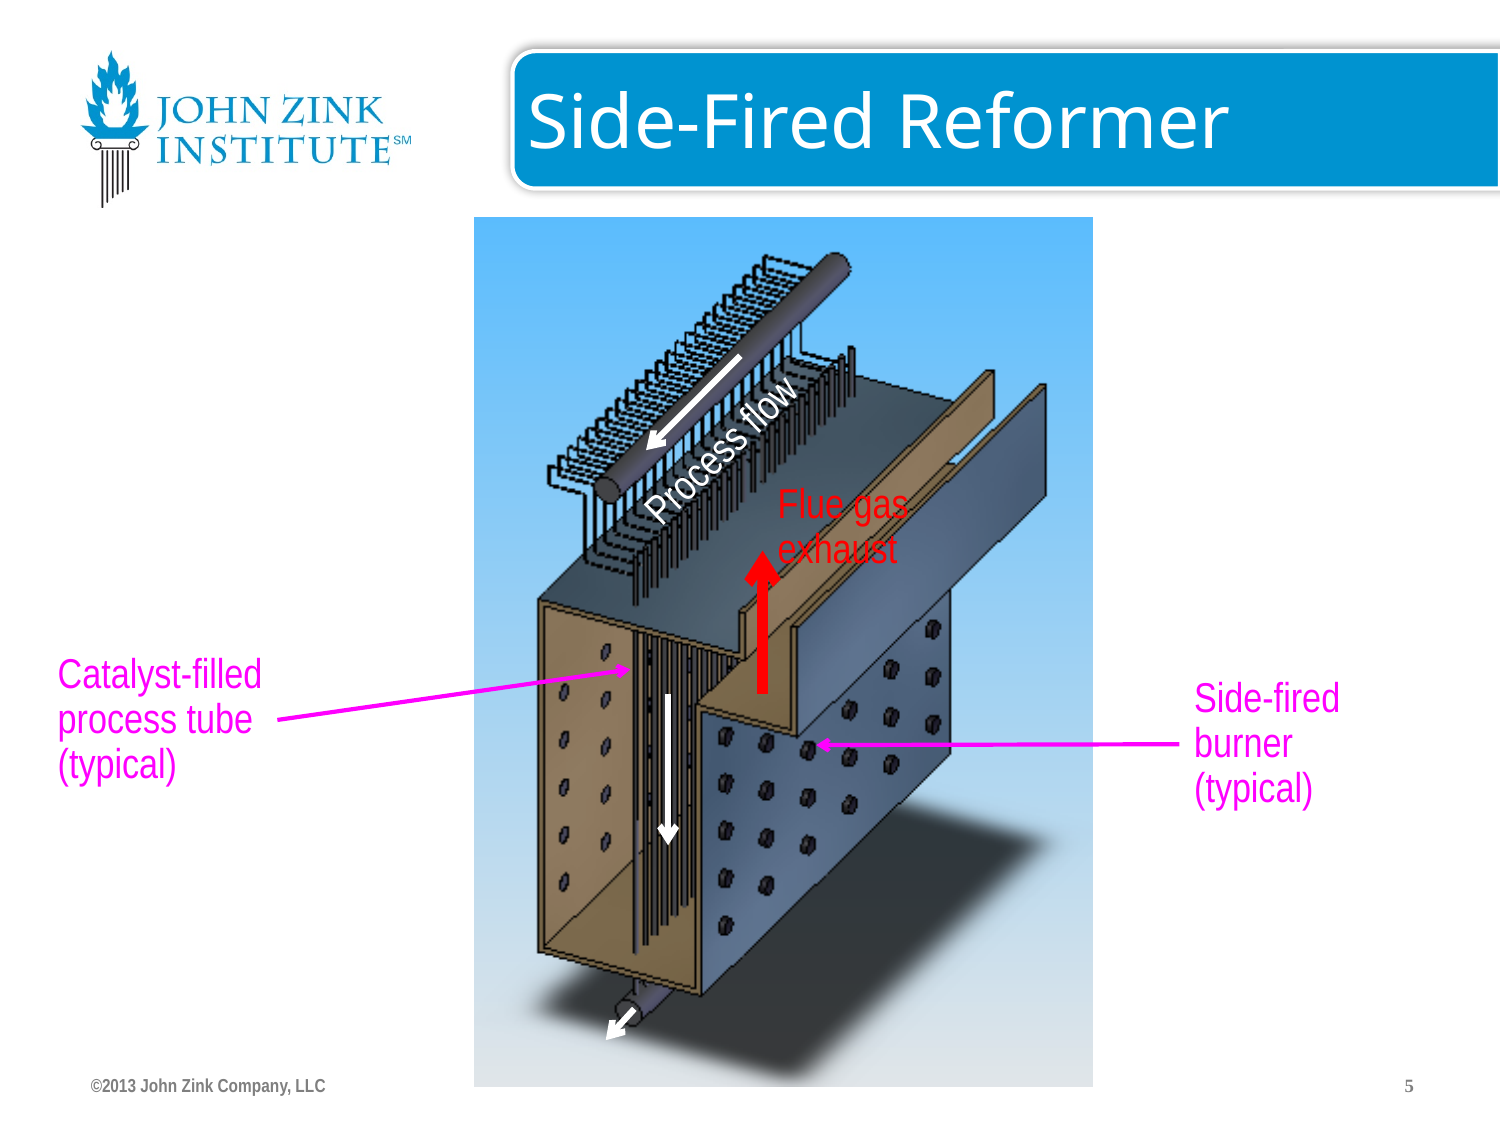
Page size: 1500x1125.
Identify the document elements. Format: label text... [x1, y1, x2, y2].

text_box Catalyst-filled process tube (typical) [42, 645, 278, 795]
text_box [282, 669, 631, 722]
title Side-Fired Reformer [512, 50, 1500, 188]
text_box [605, 1008, 635, 1041]
picture [474, 217, 1094, 1087]
text_box Side-fired burner (typical) [1179, 669, 1356, 820]
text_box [645, 355, 741, 451]
picture [80, 50, 411, 208]
